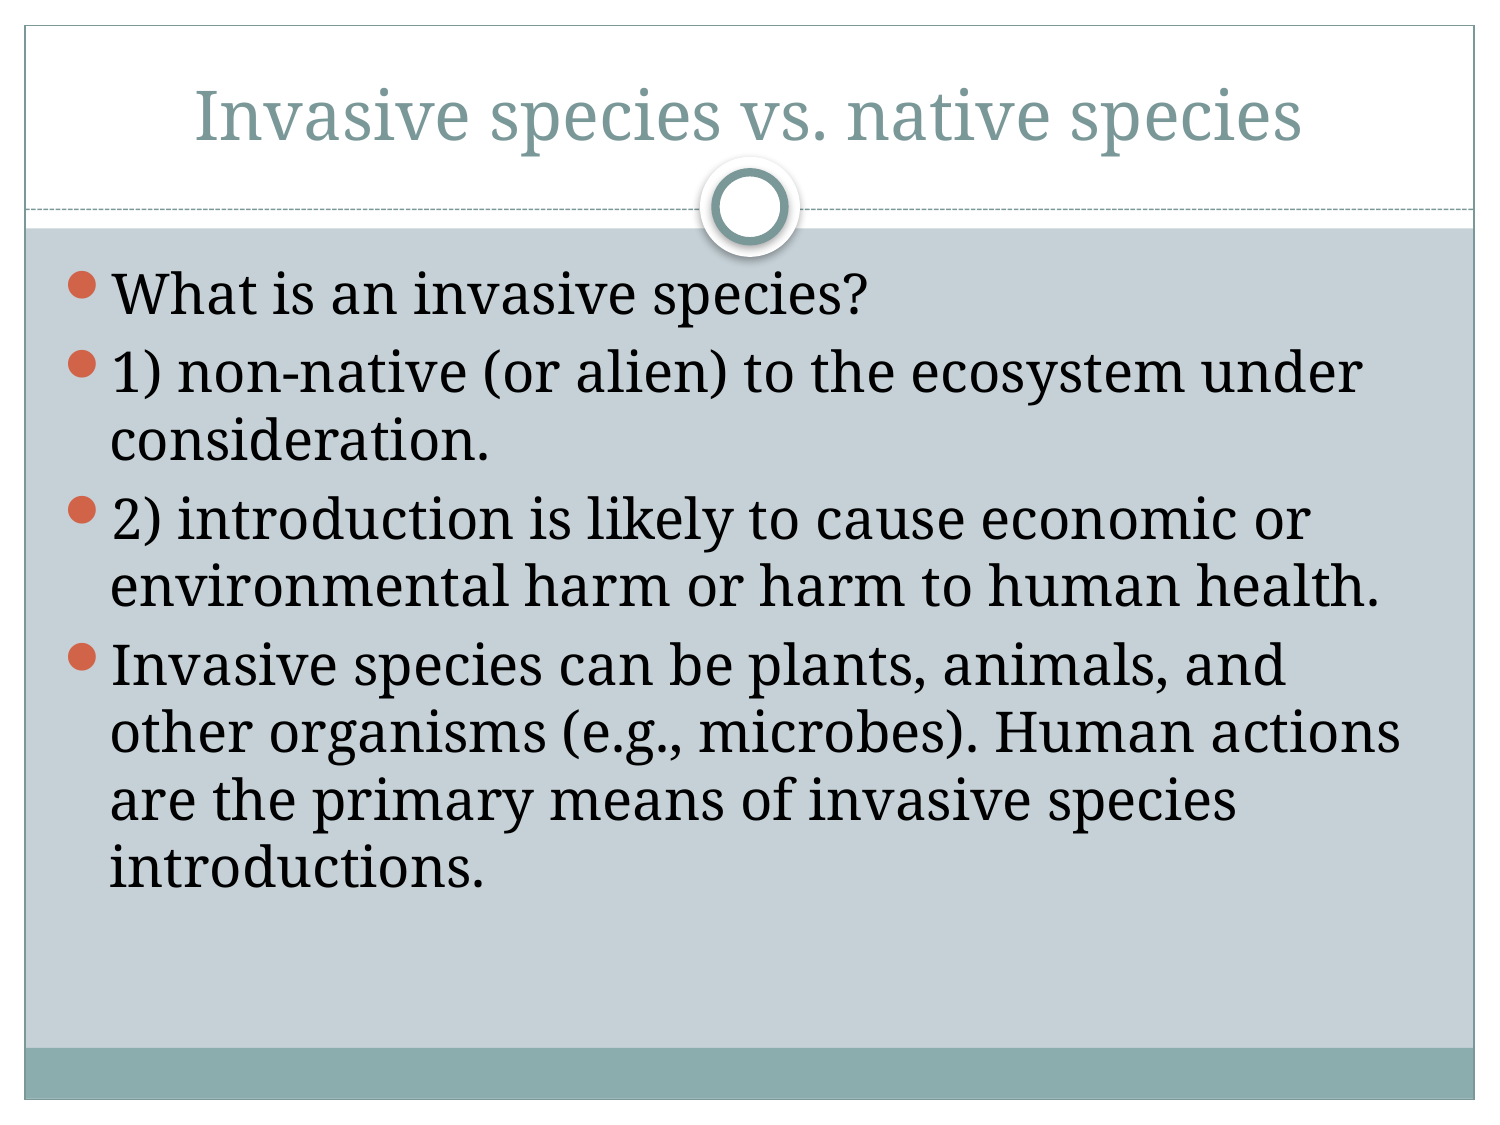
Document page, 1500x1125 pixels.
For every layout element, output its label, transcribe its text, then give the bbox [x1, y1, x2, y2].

list What is an invasive species? 1) non-native (or alien) to the ecosystem under consideration. 2) introduction is likely to cause economic or environmental harm or harm to human health. Invasive species can be plants, animals, and other organisms (e.g., microbes). Human actions are the primary means of invasive species introductions. [49, 250, 1445, 1001]
title Invasive species vs. native species [49, 37, 1450, 162]
